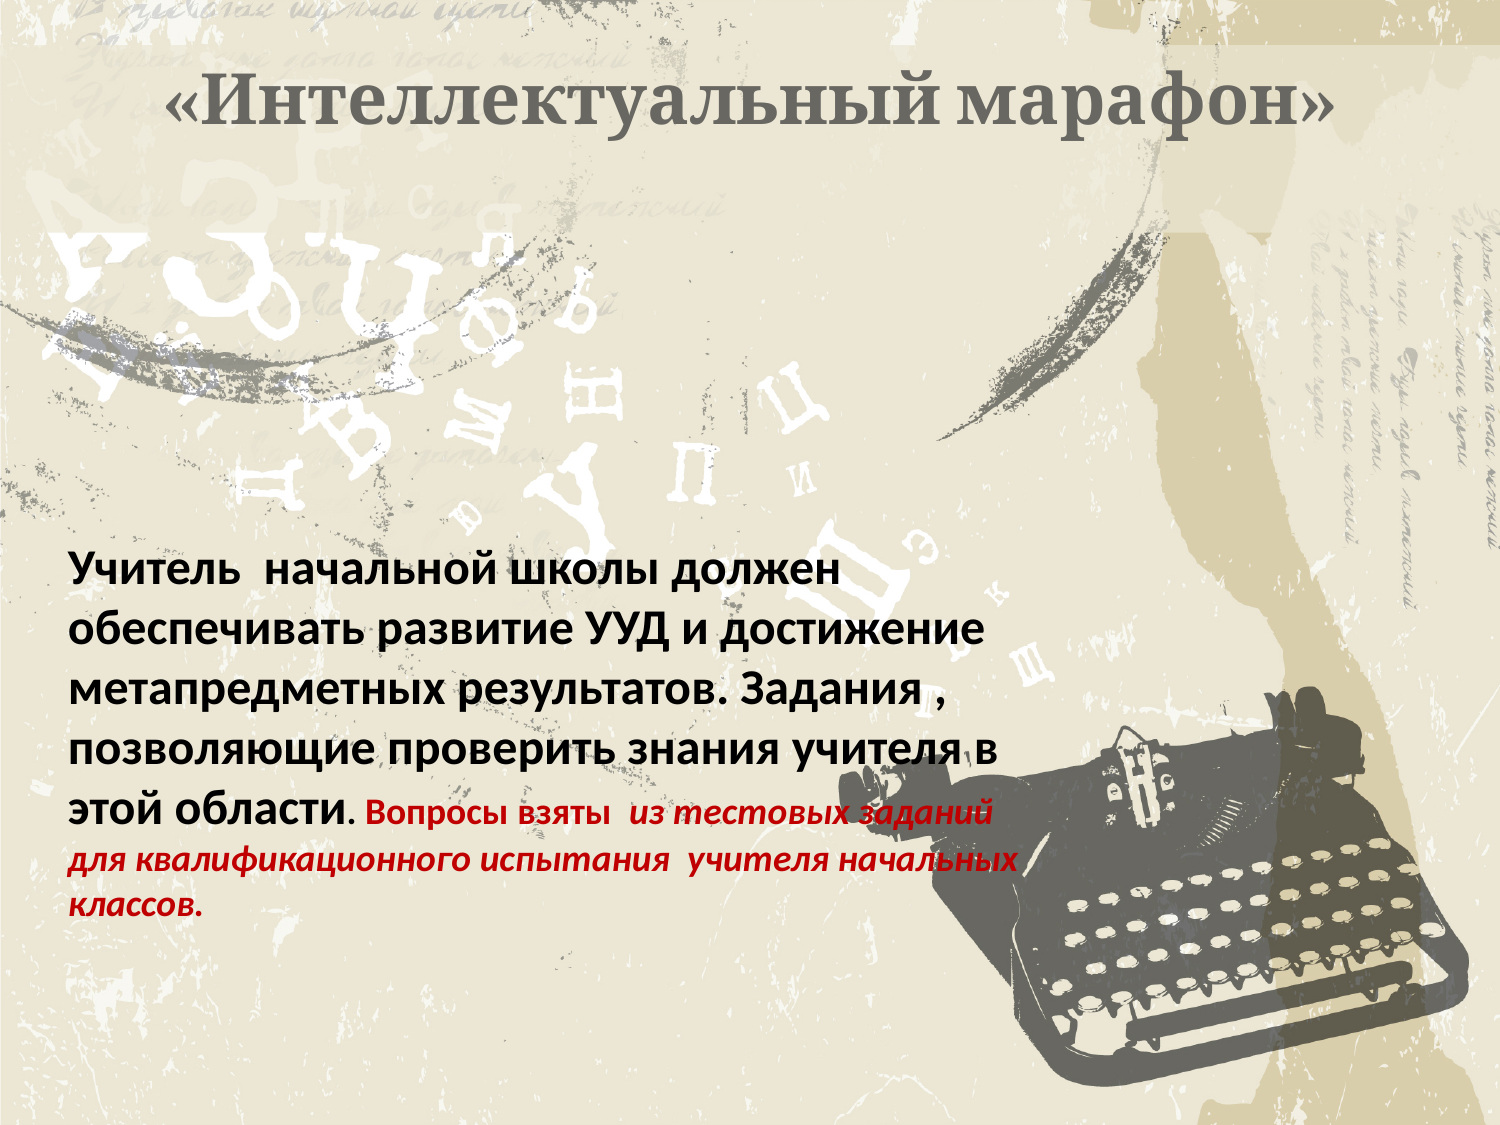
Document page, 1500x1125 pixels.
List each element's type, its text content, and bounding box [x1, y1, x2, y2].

picture [0, 233, 1500, 1125]
picture [0, 0, 1500, 45]
text_box Учитель начальной школы должен обеспечивать развитие УУД и достижение метапредметных результатов. Задания , позволяющие проверить знания учителя в этой области. Вопросы взяты из тестовых заданий для квалификационного испытания учителя начальных классов. [53, 527, 1055, 932]
title «Интеллектуальный марафон» [0, 45, 1500, 233]
